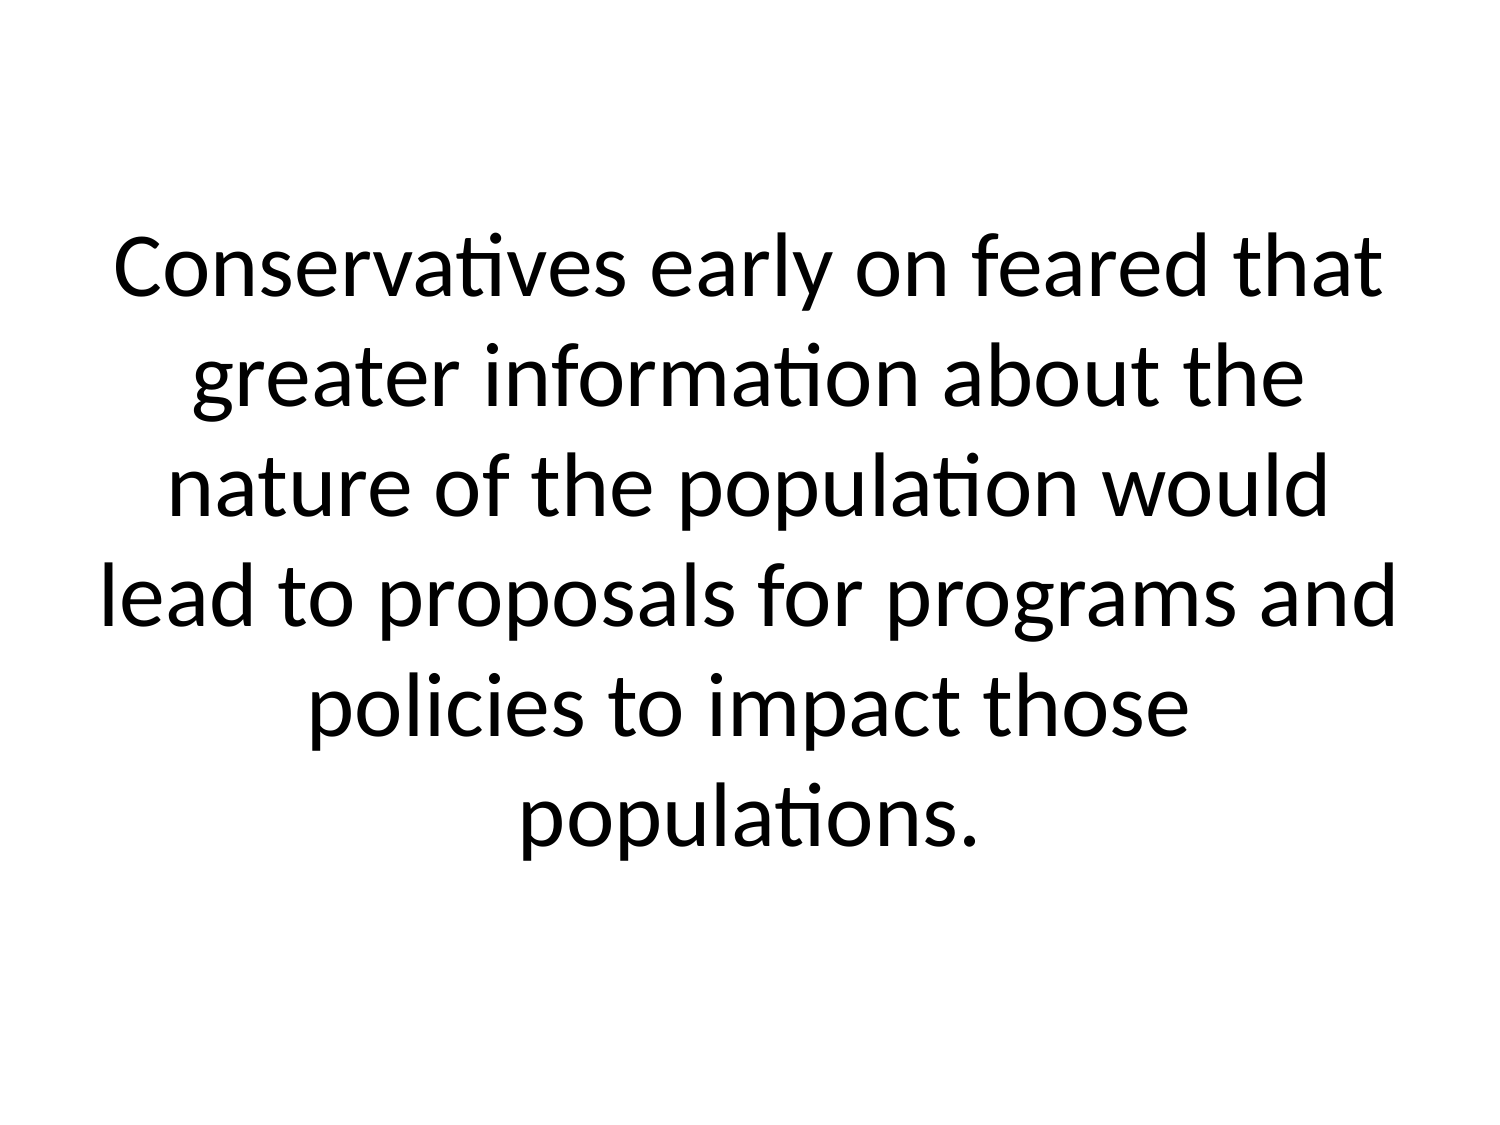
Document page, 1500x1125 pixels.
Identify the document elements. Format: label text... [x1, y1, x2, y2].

title Conservatives early on feared that greater information about the nature of the population would lead to proposals for programs and policies to impact those populations. [74, 44, 1426, 1026]
